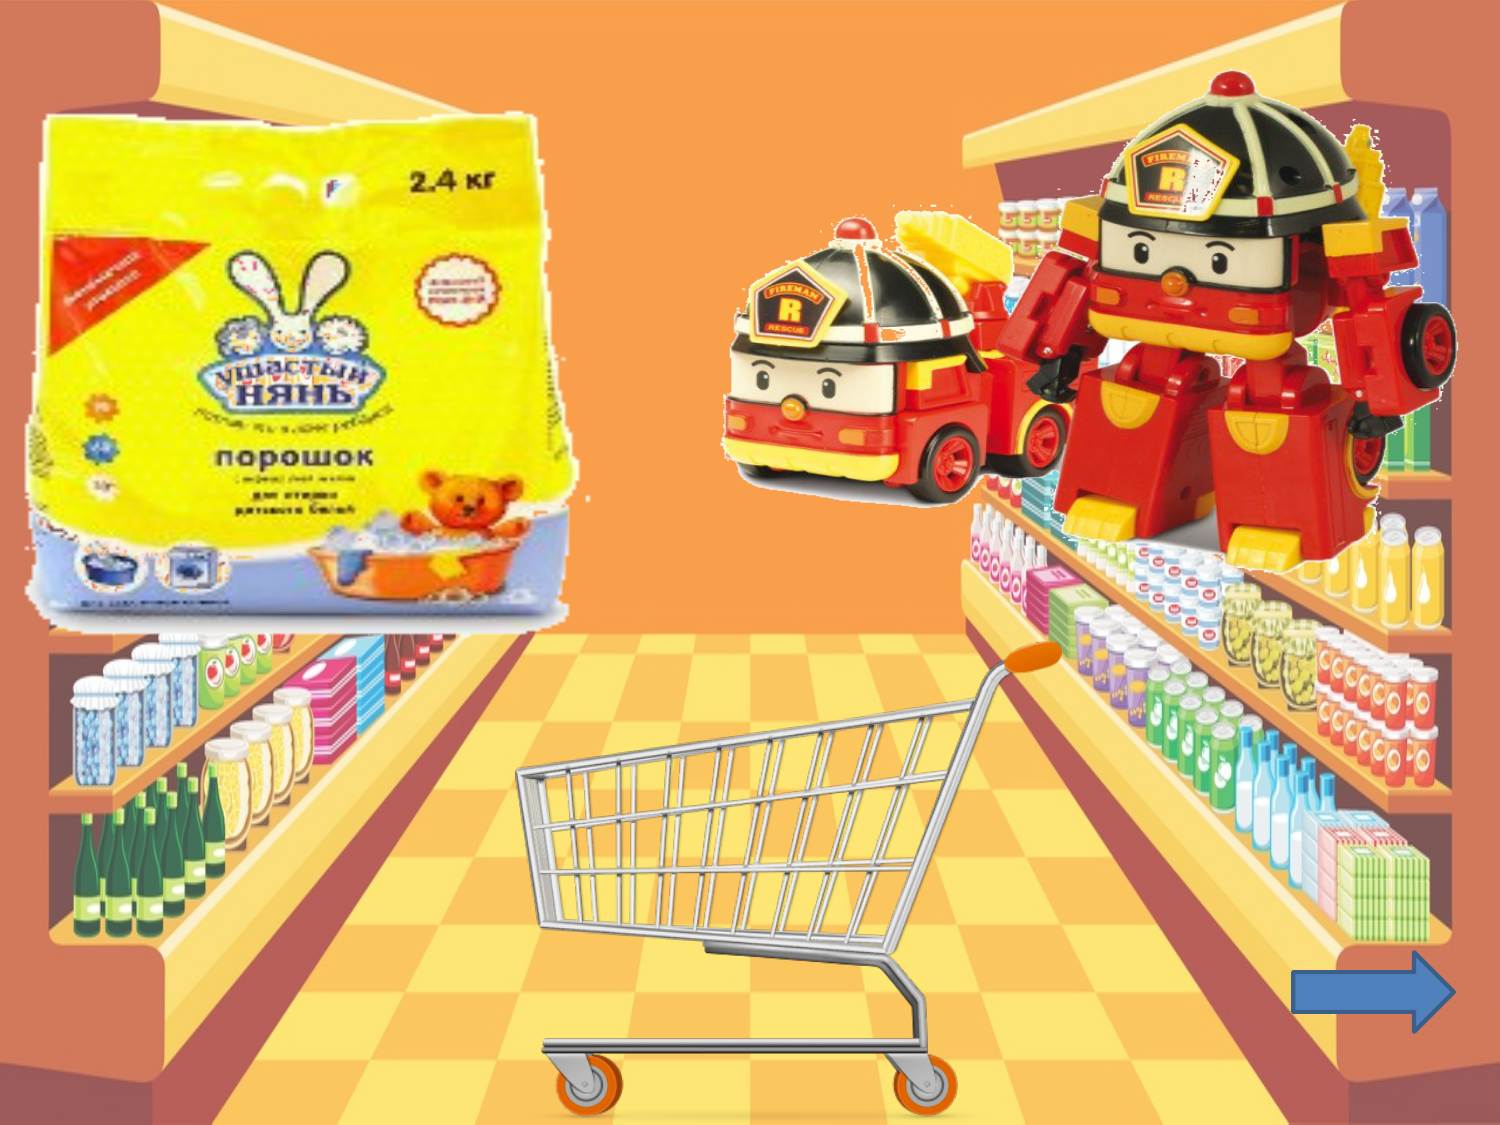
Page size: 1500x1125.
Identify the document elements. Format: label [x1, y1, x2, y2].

picture [0, 0, 1500, 1125]
text_box [1291, 950, 1456, 1034]
